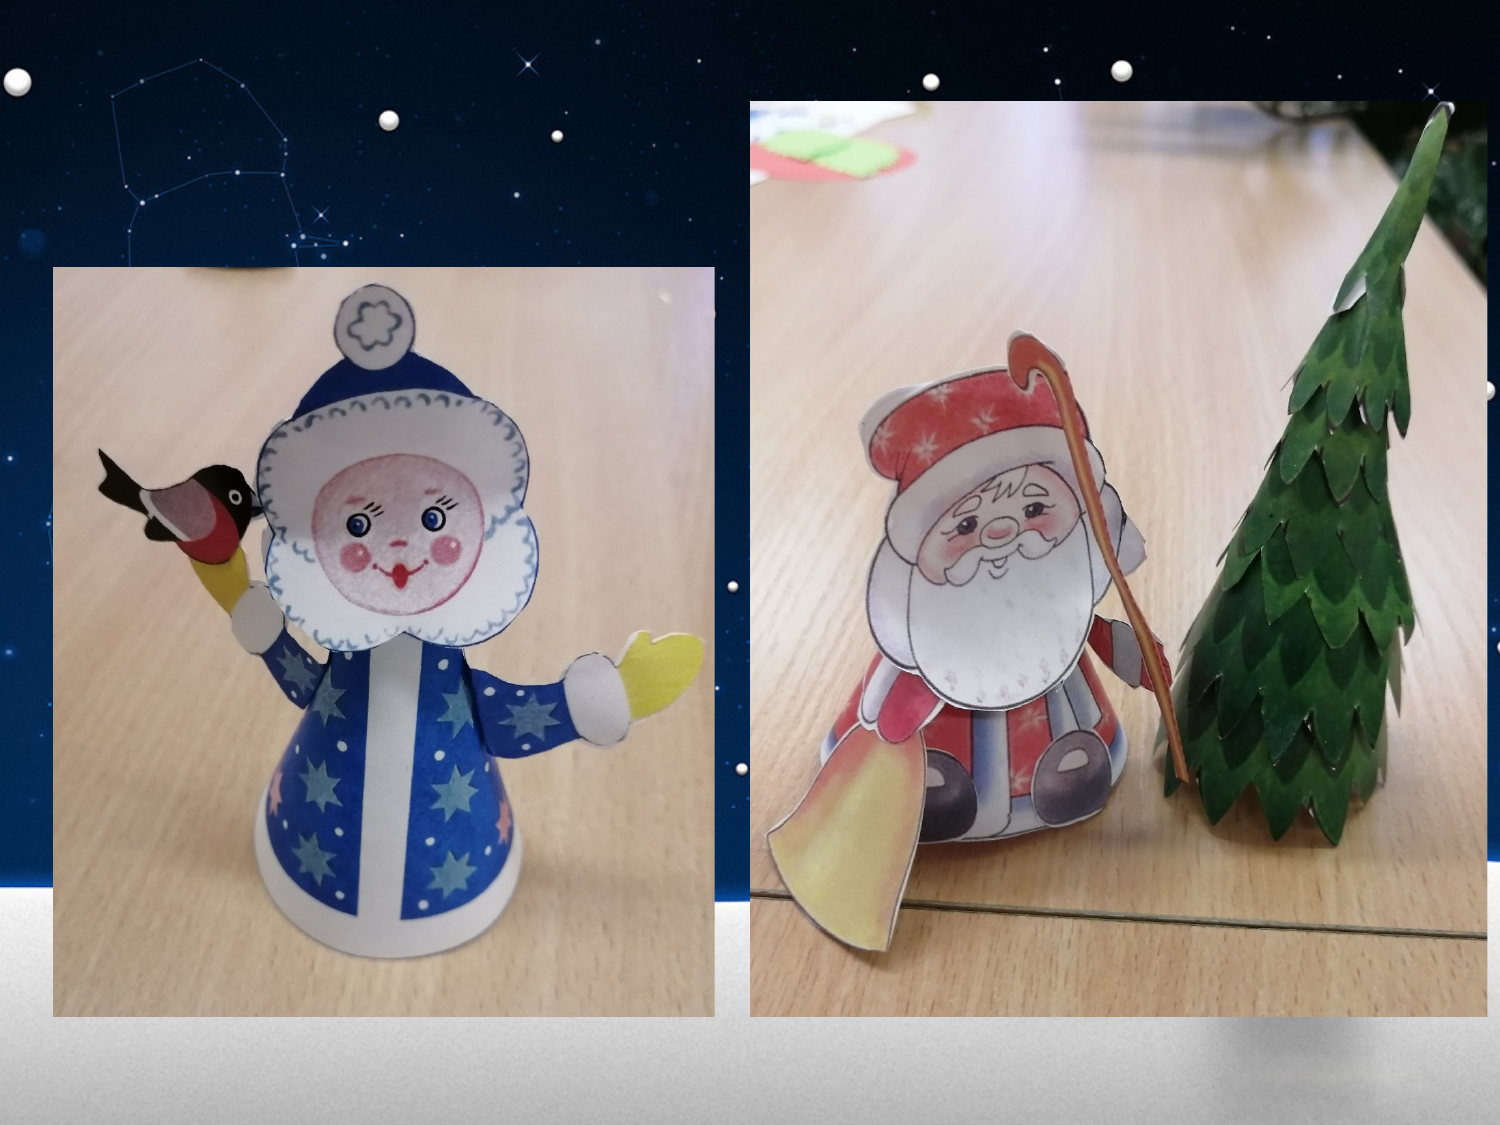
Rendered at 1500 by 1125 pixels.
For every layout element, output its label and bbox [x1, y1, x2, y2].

picture [0, 0, 1500, 1125]
list [52, 266, 715, 1017]
